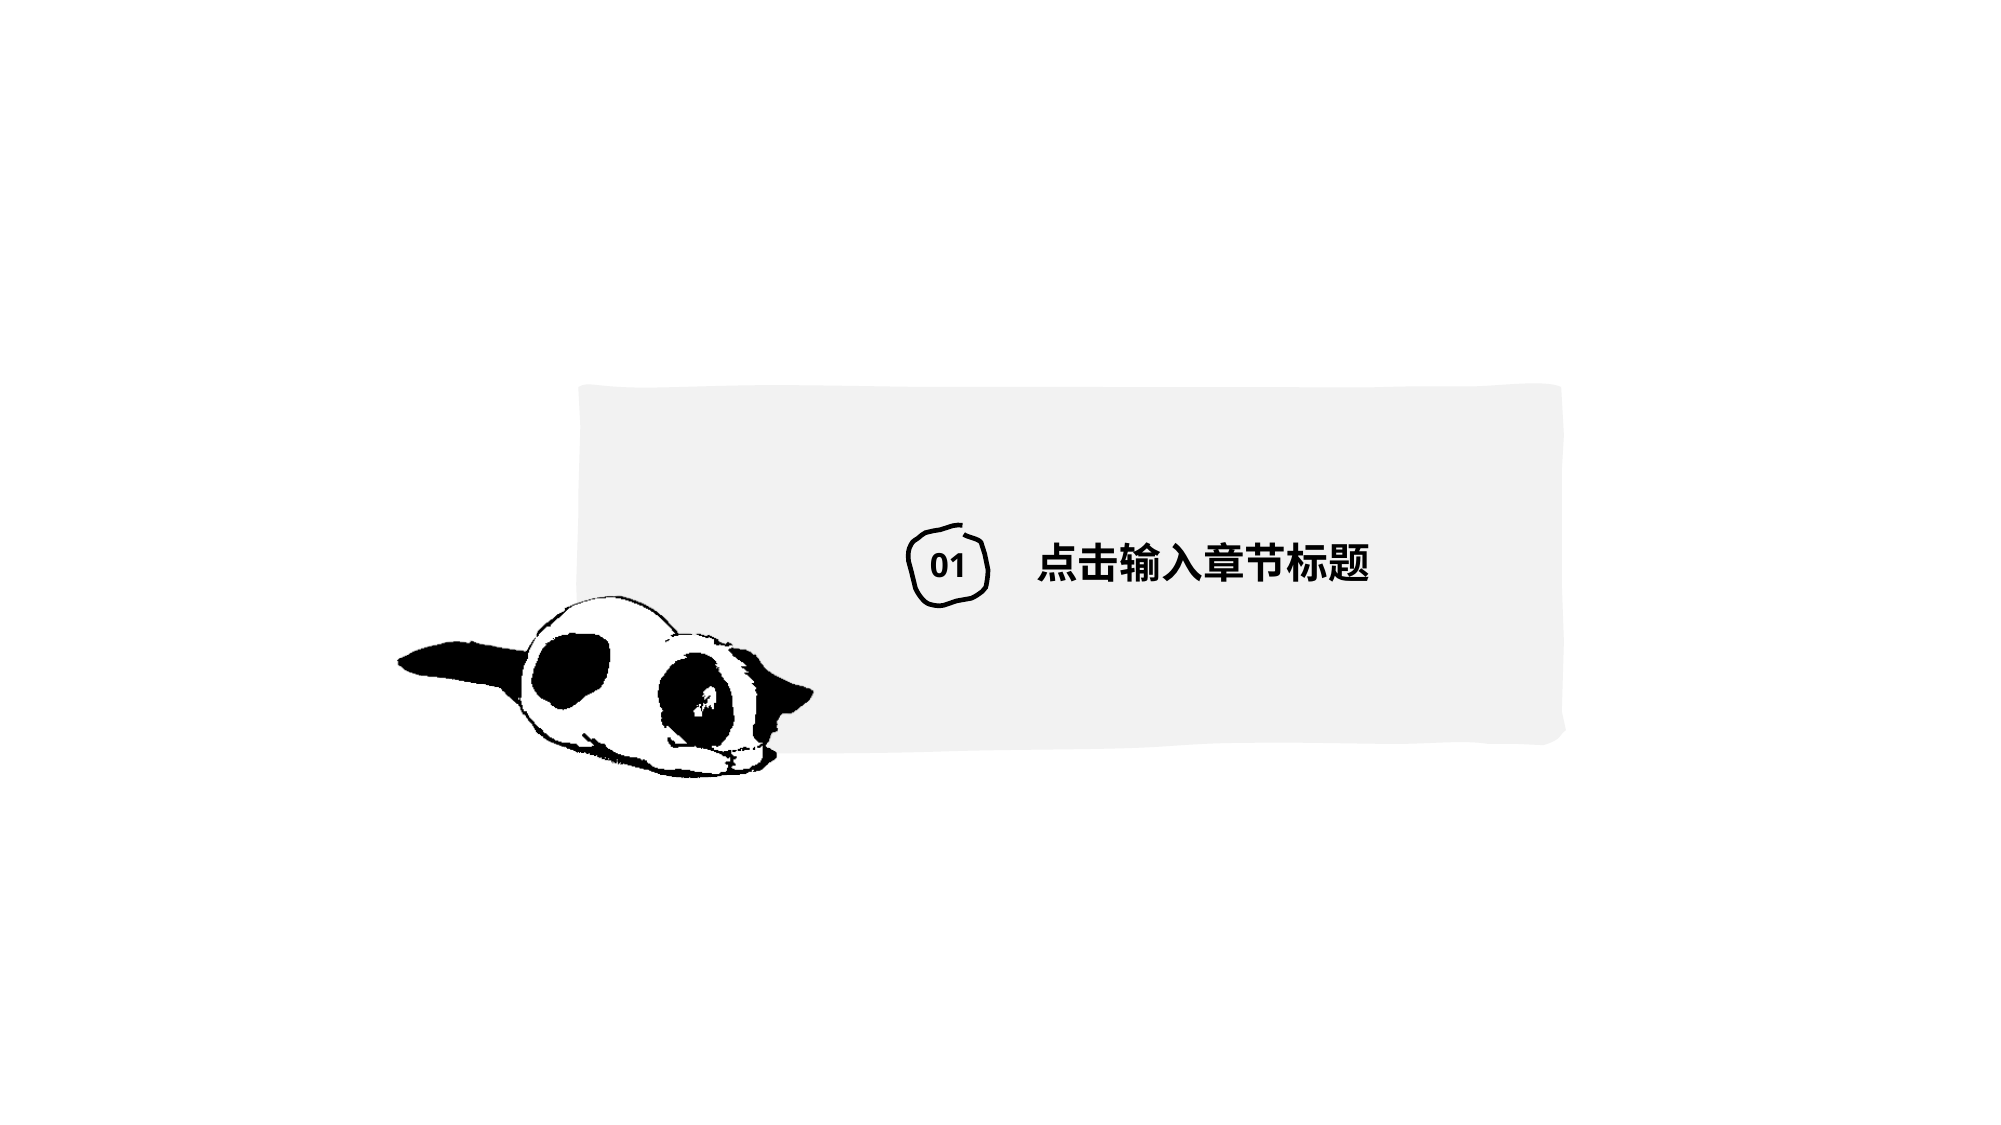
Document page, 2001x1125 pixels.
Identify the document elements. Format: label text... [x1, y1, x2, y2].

text_box 点击输入章节标题 [1021, 529, 1519, 595]
picture [394, 568, 820, 796]
text_box [575, 382, 1568, 755]
text_box [907, 523, 990, 607]
text_box 01 [974, 536, 983, 542]
